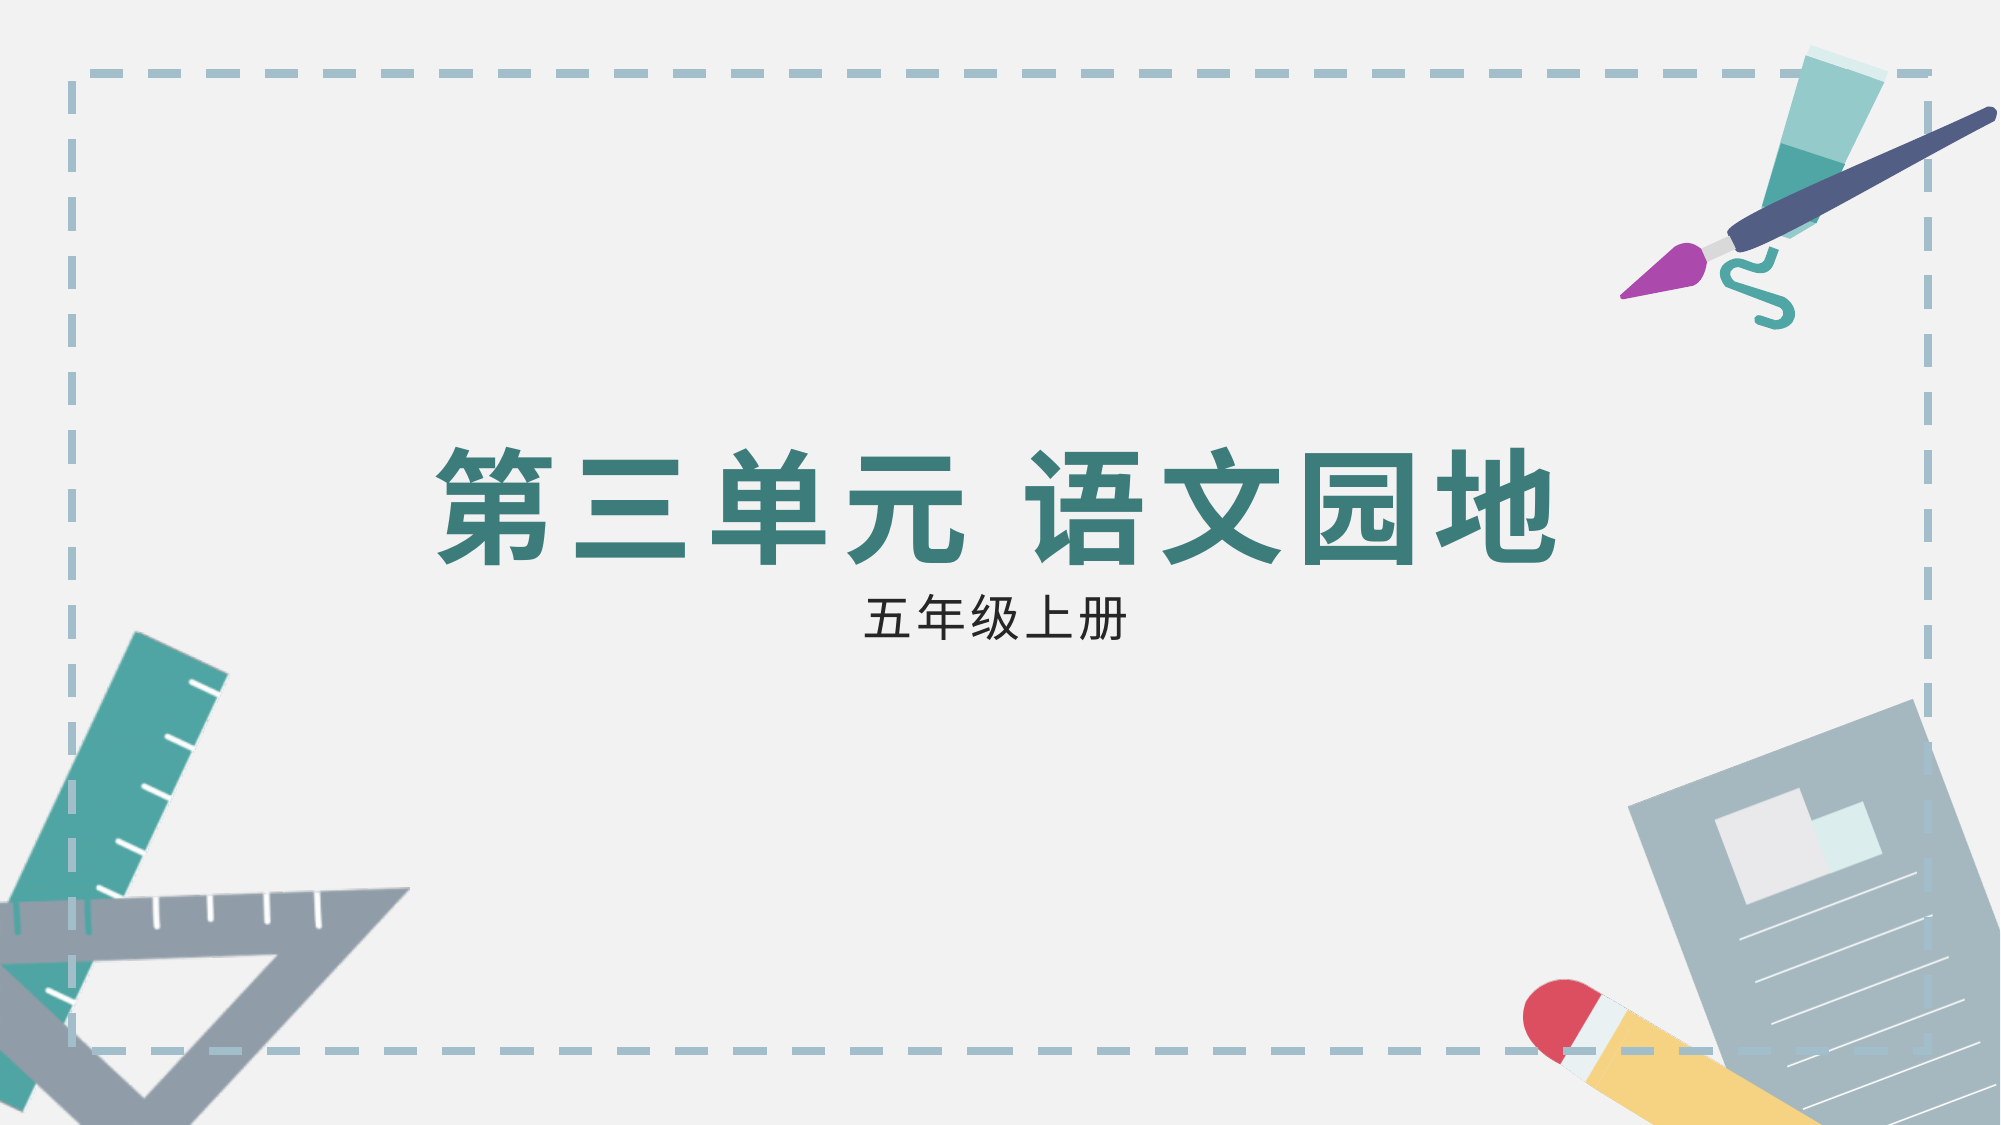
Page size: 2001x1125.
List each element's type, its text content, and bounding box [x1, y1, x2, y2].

picture [0, 611, 410, 1125]
text_box 第三单元 语文园地 [375, 351, 1616, 580]
picture [1522, 698, 2001, 1125]
text_box 五年级上册 [375, 586, 1616, 783]
